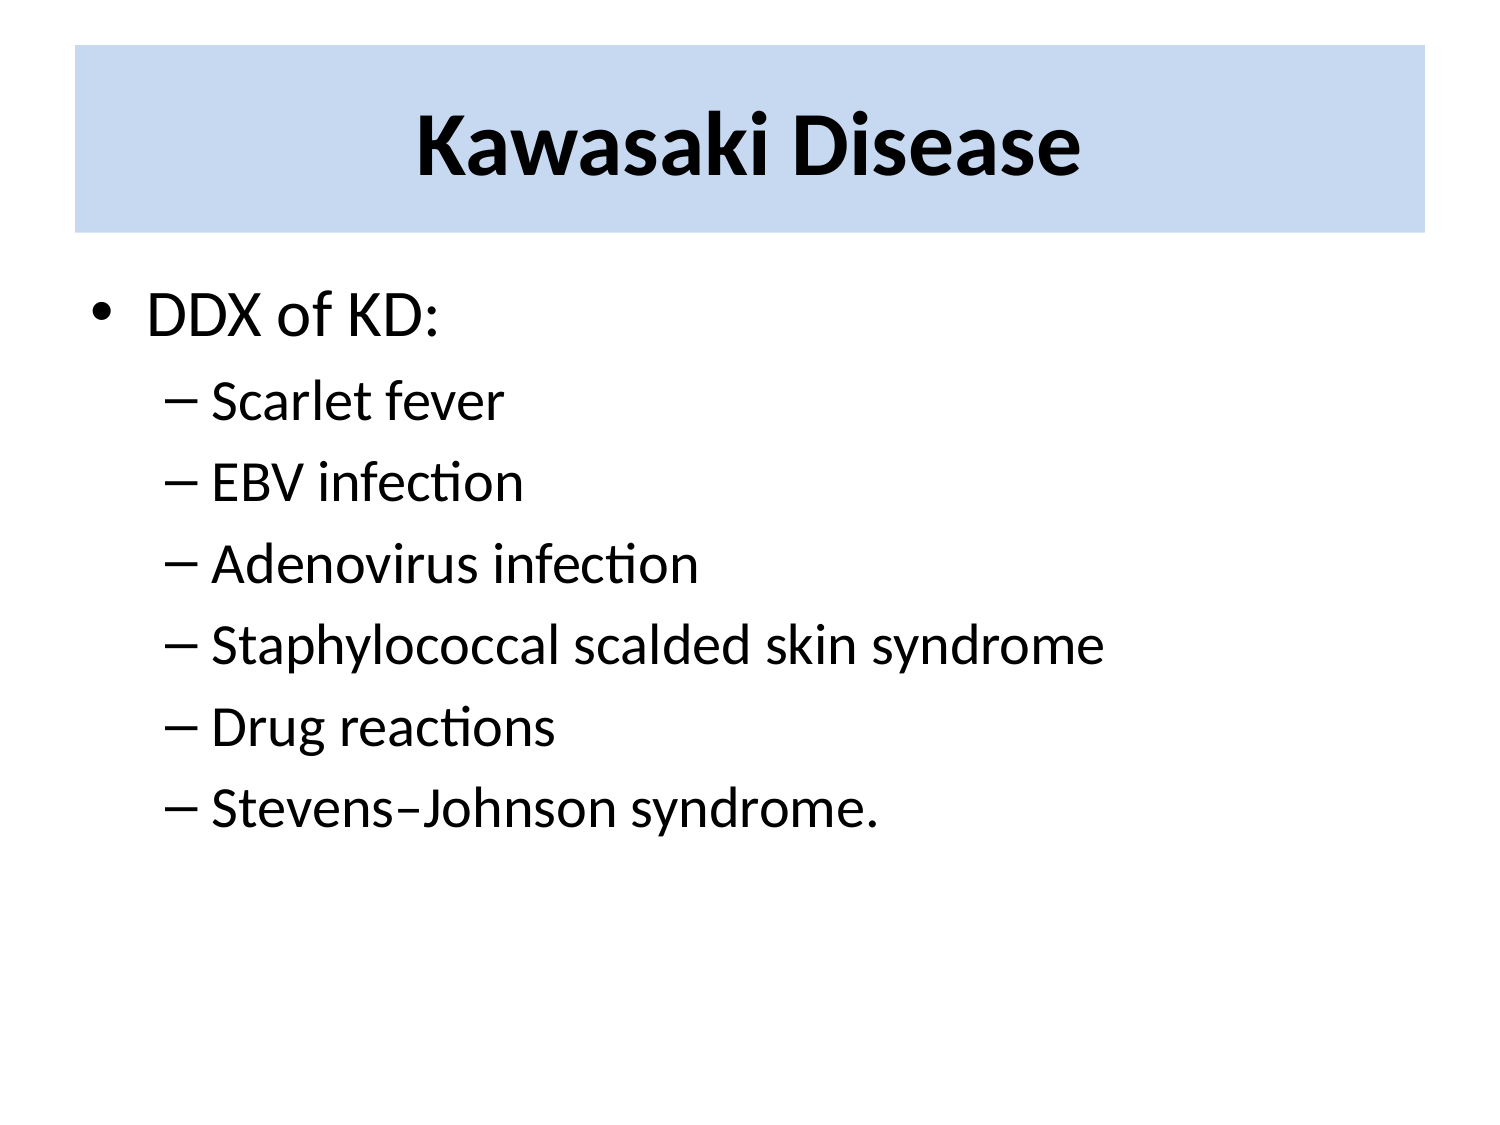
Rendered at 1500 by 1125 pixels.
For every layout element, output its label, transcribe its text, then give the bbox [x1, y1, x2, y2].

list DDX of KD: Scarlet fever EBV infection Adenovirus infection Staphylococcal scalded skin syndrome Drug reactions Stevens–Johnson syndrome. [75, 262, 1425, 1005]
title Kawasaki Disease [75, 45, 1425, 233]
